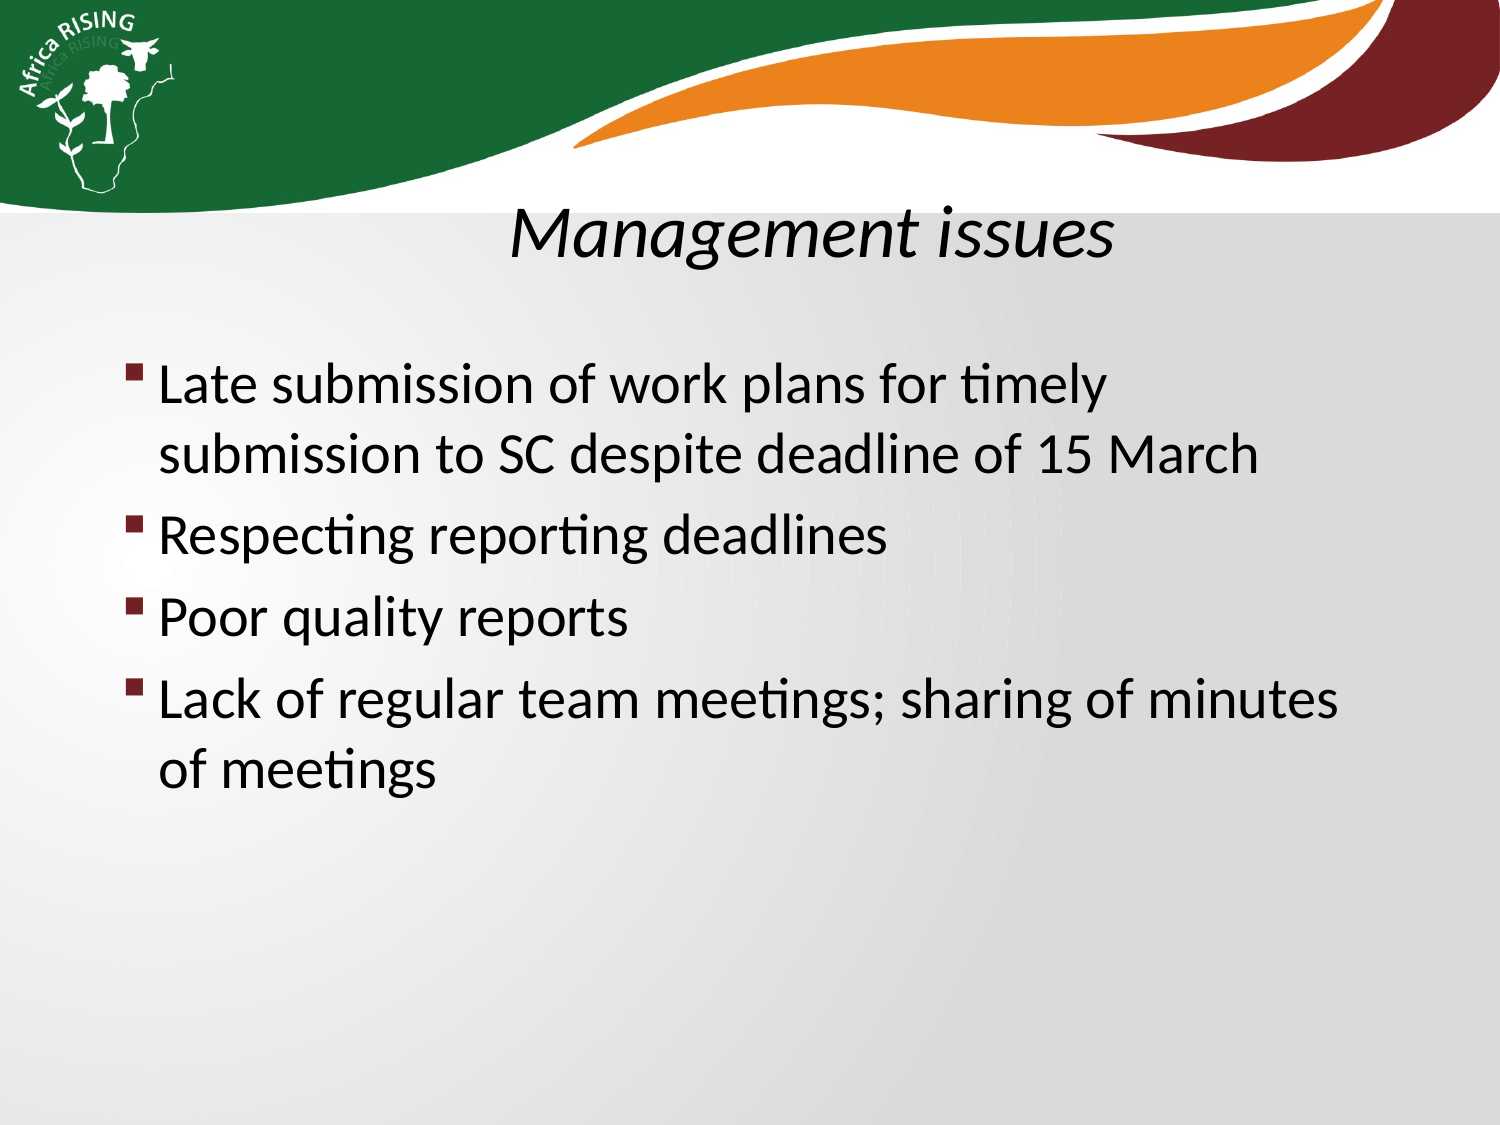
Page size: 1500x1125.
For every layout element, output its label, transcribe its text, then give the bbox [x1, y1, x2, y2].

list Late submission of work plans for timely submission to SC despite deadline of 15 March Respecting reporting deadlines Poor quality reports Lack of regular team meetings; sharing of minutes of meetings [87, 337, 1363, 1100]
picture [0, 0, 1500, 213]
list Management issues [474, 174, 1325, 288]
